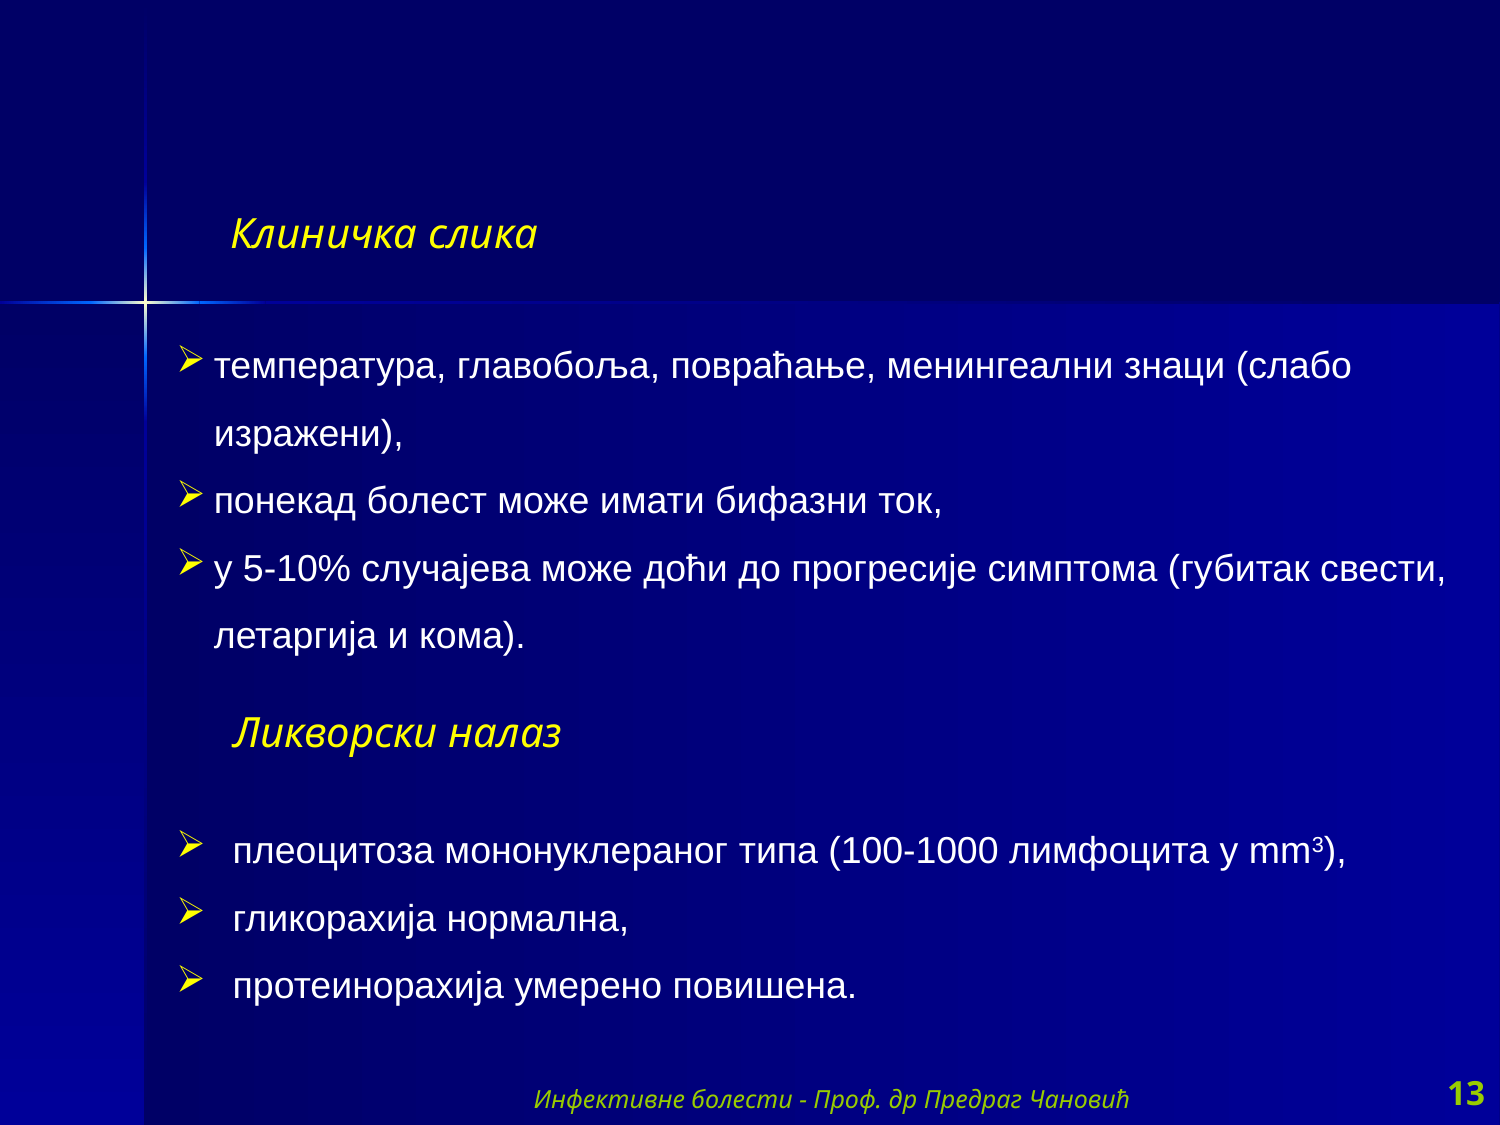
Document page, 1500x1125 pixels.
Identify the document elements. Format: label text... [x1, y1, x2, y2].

footer Инфективне болести - Проф. др Предраг Чановић [430, 1049, 1235, 1125]
slide_number 13 [1345, 1049, 1500, 1125]
text_box Клиничка слика [215, 198, 554, 264]
text_box Ликворски налаз [218, 698, 578, 764]
text_box температура, главобоља, повраћање, менингеални знаци (слабо изражени), понекад болест може имати бифазни ток, у 5-10% случајева може доћи до прогресије симптома (губитак свести, летаргија и кома). [161, 311, 1470, 664]
text_box плеоцитоза мононуклераног типа (100-1000 лимфоцита у mm3), гликорахија нормална, протеинорахија умерено повишена. [161, 796, 1404, 1014]
